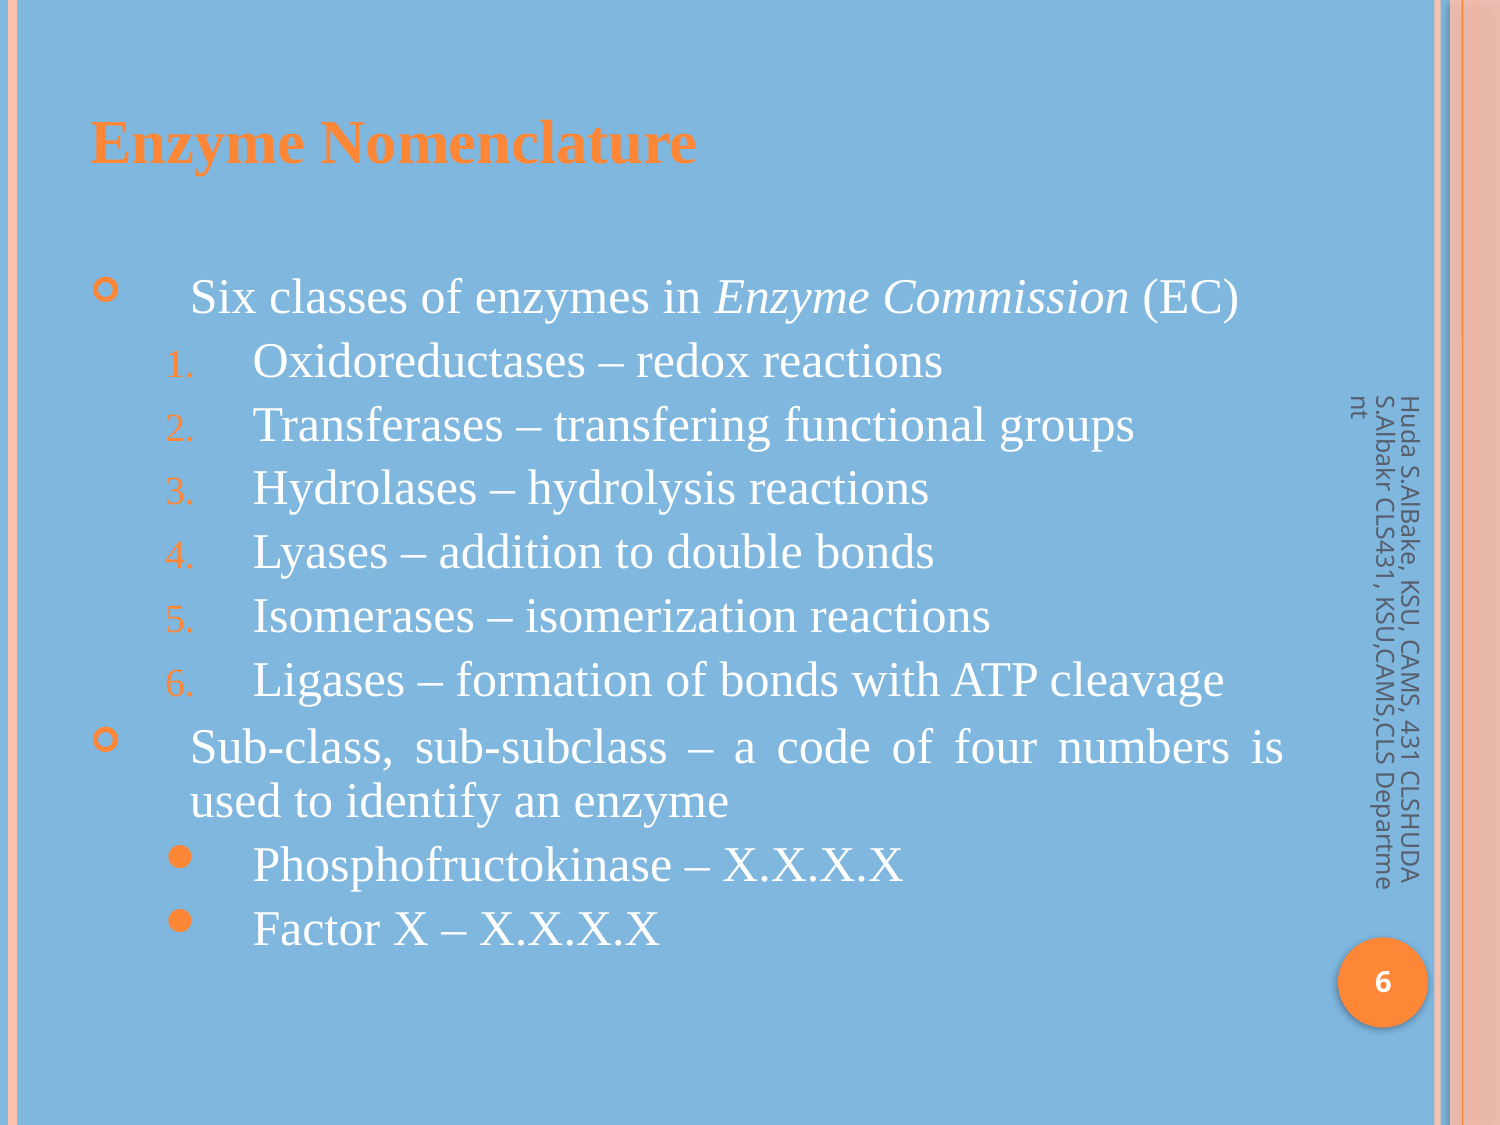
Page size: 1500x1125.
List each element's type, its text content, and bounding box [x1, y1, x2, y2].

title Enzyme Nomenclature [75, 45, 1300, 233]
list Six classes of enzymes in Enzyme Commission (EC) Oxidoreductases – redox reactions Transferases – transfering functional groups Hydrolases – hydrolysis reactions Lyases – addition to double bonds Isomerases – isomerization reactions Ligases – formation of bonds with ATP cleavage Sub-class, sub-subclass – a code of four numbers is used to identify an enzyme Phosphofructokinase – X.X.X.X Factor X – X.X.X.X [74, 262, 1301, 1063]
slide_number 6 [1333, 940, 1434, 1026]
footer Huda S.AlBake, KSU, CAMS, 431 CLSHUDA S.Albakr CLS431, KSU,CAMS,CLS Department [1379, 380, 1440, 906]
